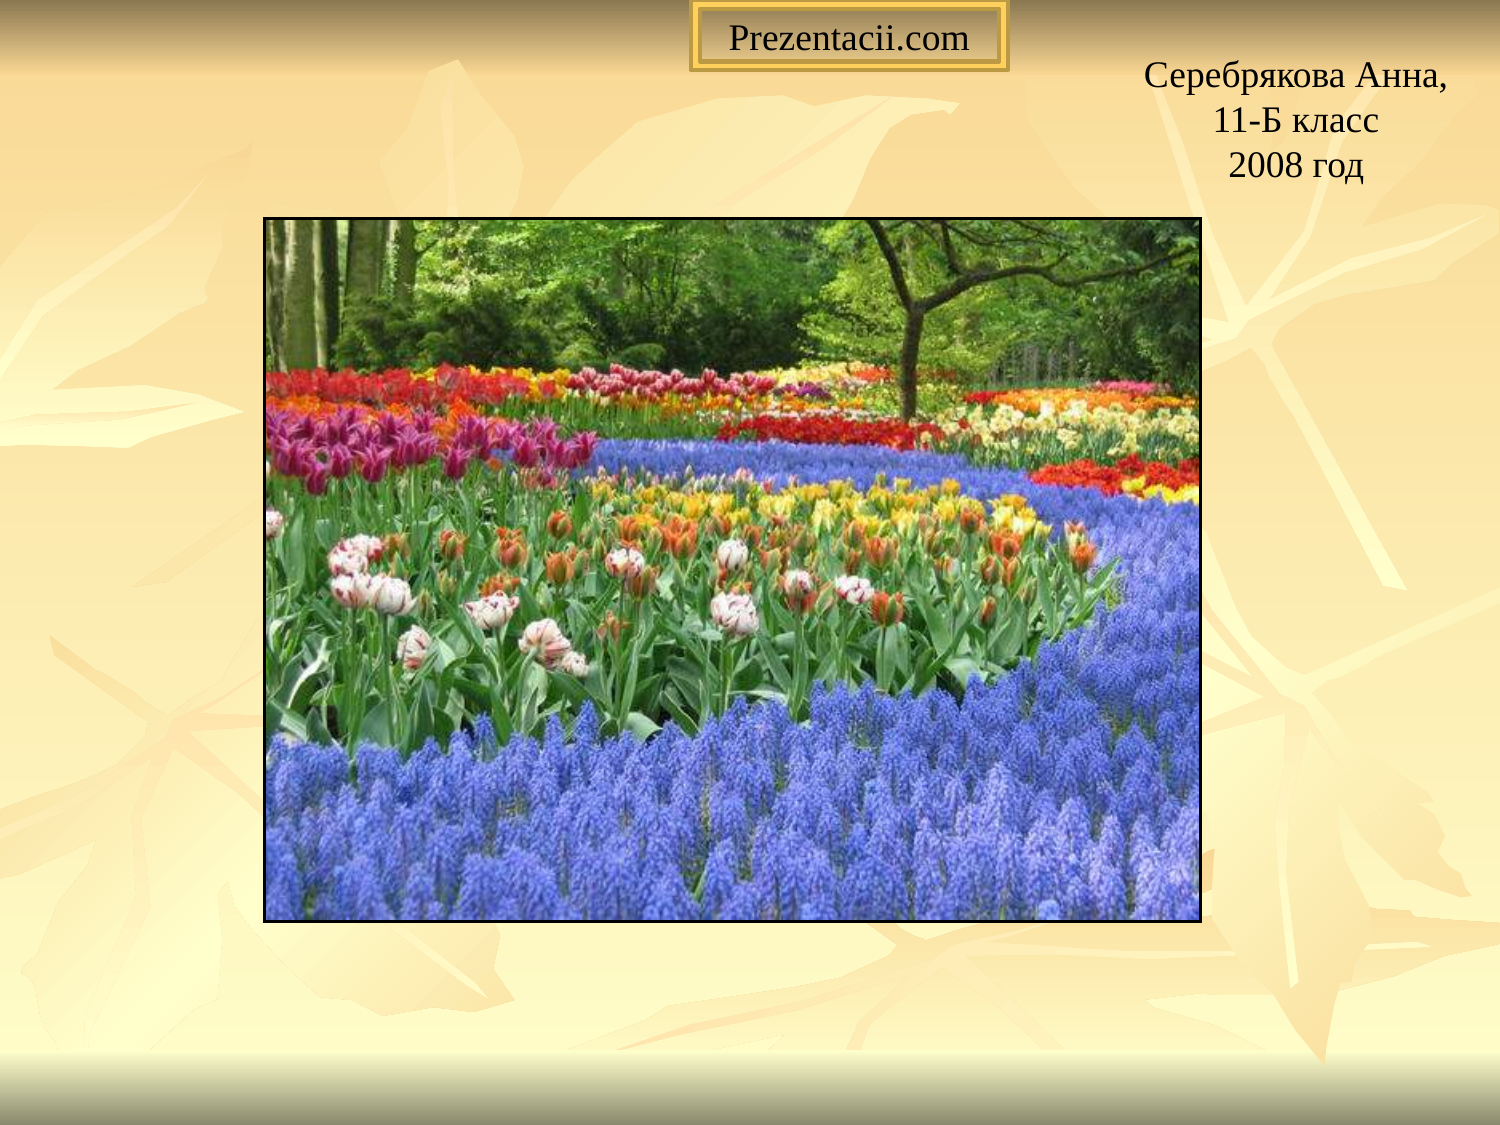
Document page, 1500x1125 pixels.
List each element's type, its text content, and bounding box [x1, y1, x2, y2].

text_box Серебрякова Анна, 11-Б класс 2008 год [1129, 42, 1464, 193]
picture [265, 219, 1199, 920]
text_box Prezentacii.com [689, 0, 1010, 72]
